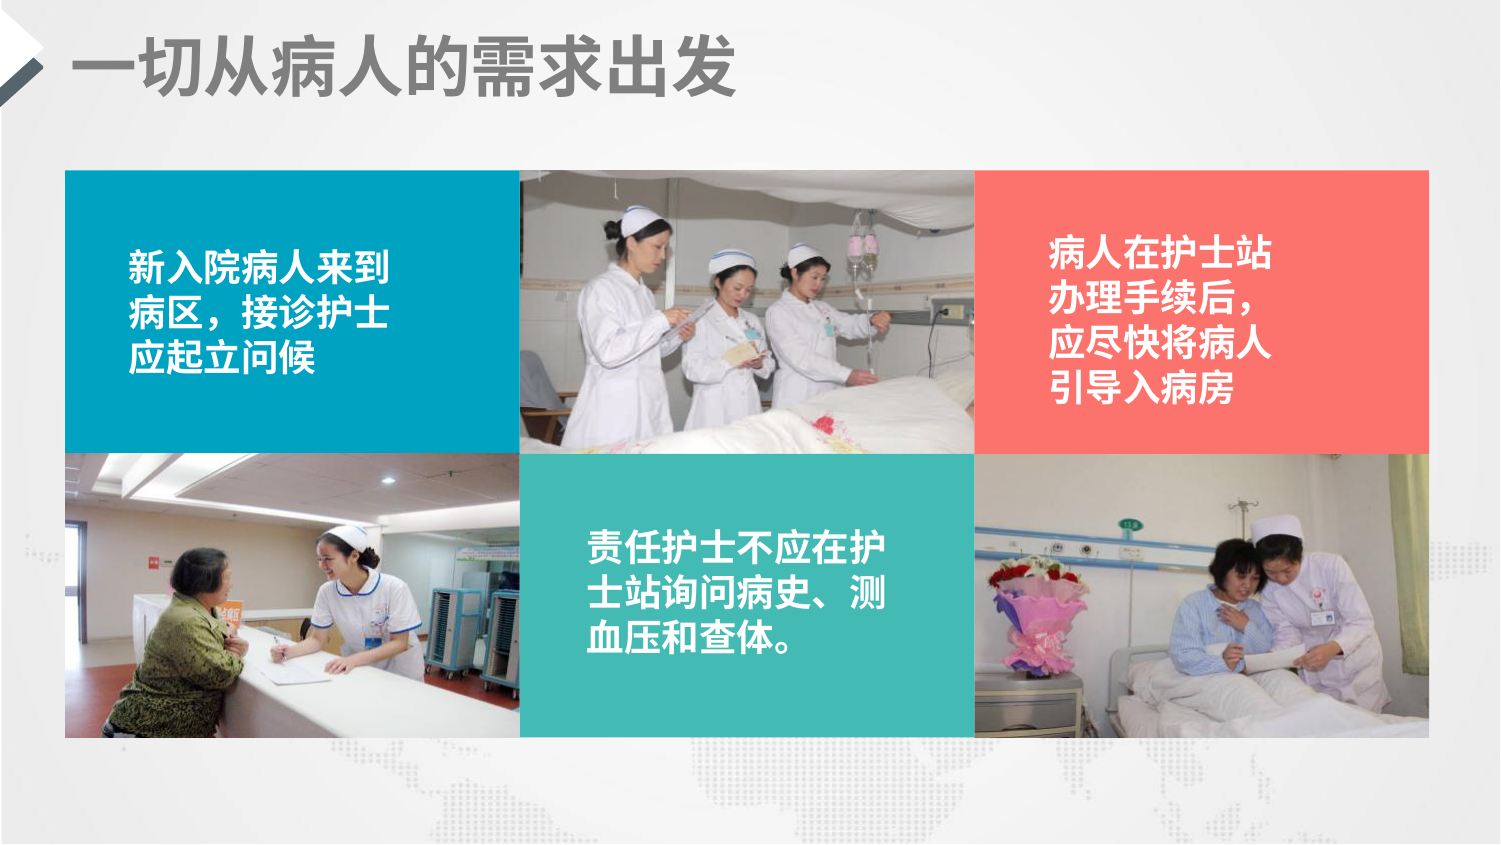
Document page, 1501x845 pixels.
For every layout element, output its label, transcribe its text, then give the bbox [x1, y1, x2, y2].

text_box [519, 453, 975, 738]
text_box [65, 462, 514, 738]
text_box [523, 170, 972, 452]
text_box [0, 58, 44, 108]
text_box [64, 170, 520, 455]
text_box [974, 170, 1430, 455]
text_box [979, 462, 1430, 738]
picture [1, 0, 1501, 844]
text_box [0, 7, 44, 88]
text_box 一切从病人的需求出发 [59, 19, 904, 111]
